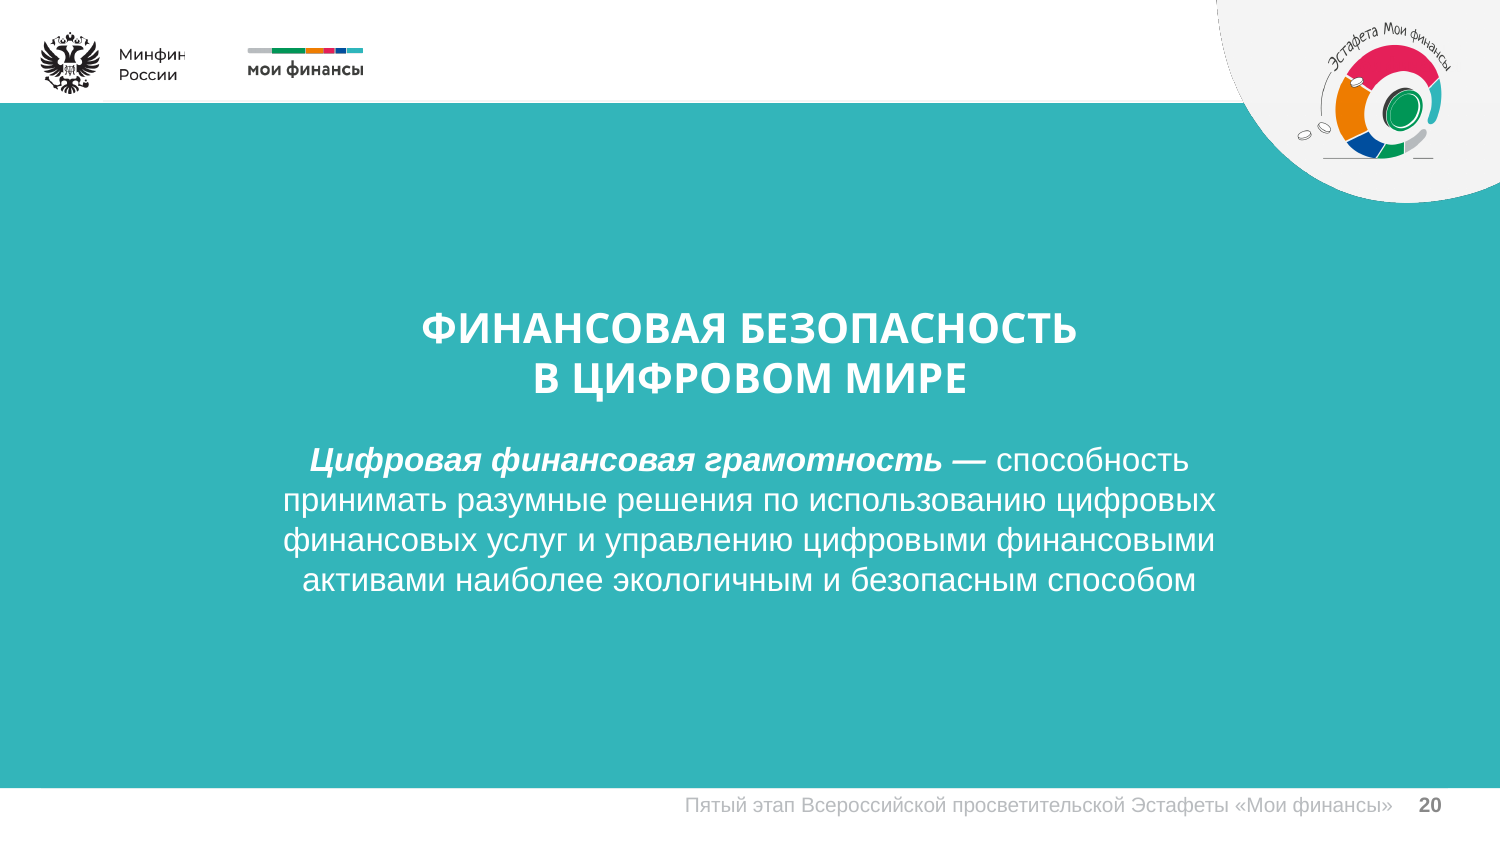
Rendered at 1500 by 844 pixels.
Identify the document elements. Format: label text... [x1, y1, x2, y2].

text_box Цифровая финансовая грамотность — способность принимать разумные решения по использованию цифровых финансовых услуг и управлению цифровыми финансовыми активами наиболее экологичным и безопасным способом [249, 438, 1251, 620]
title ФИНАНСОВАЯ БЕЗОПАСНОСТЬ В ЦИФРОВОМ МИРЕ [345, 302, 1155, 405]
picture [1216, 0, 1500, 203]
slide_number 20 [1396, 781, 1458, 828]
